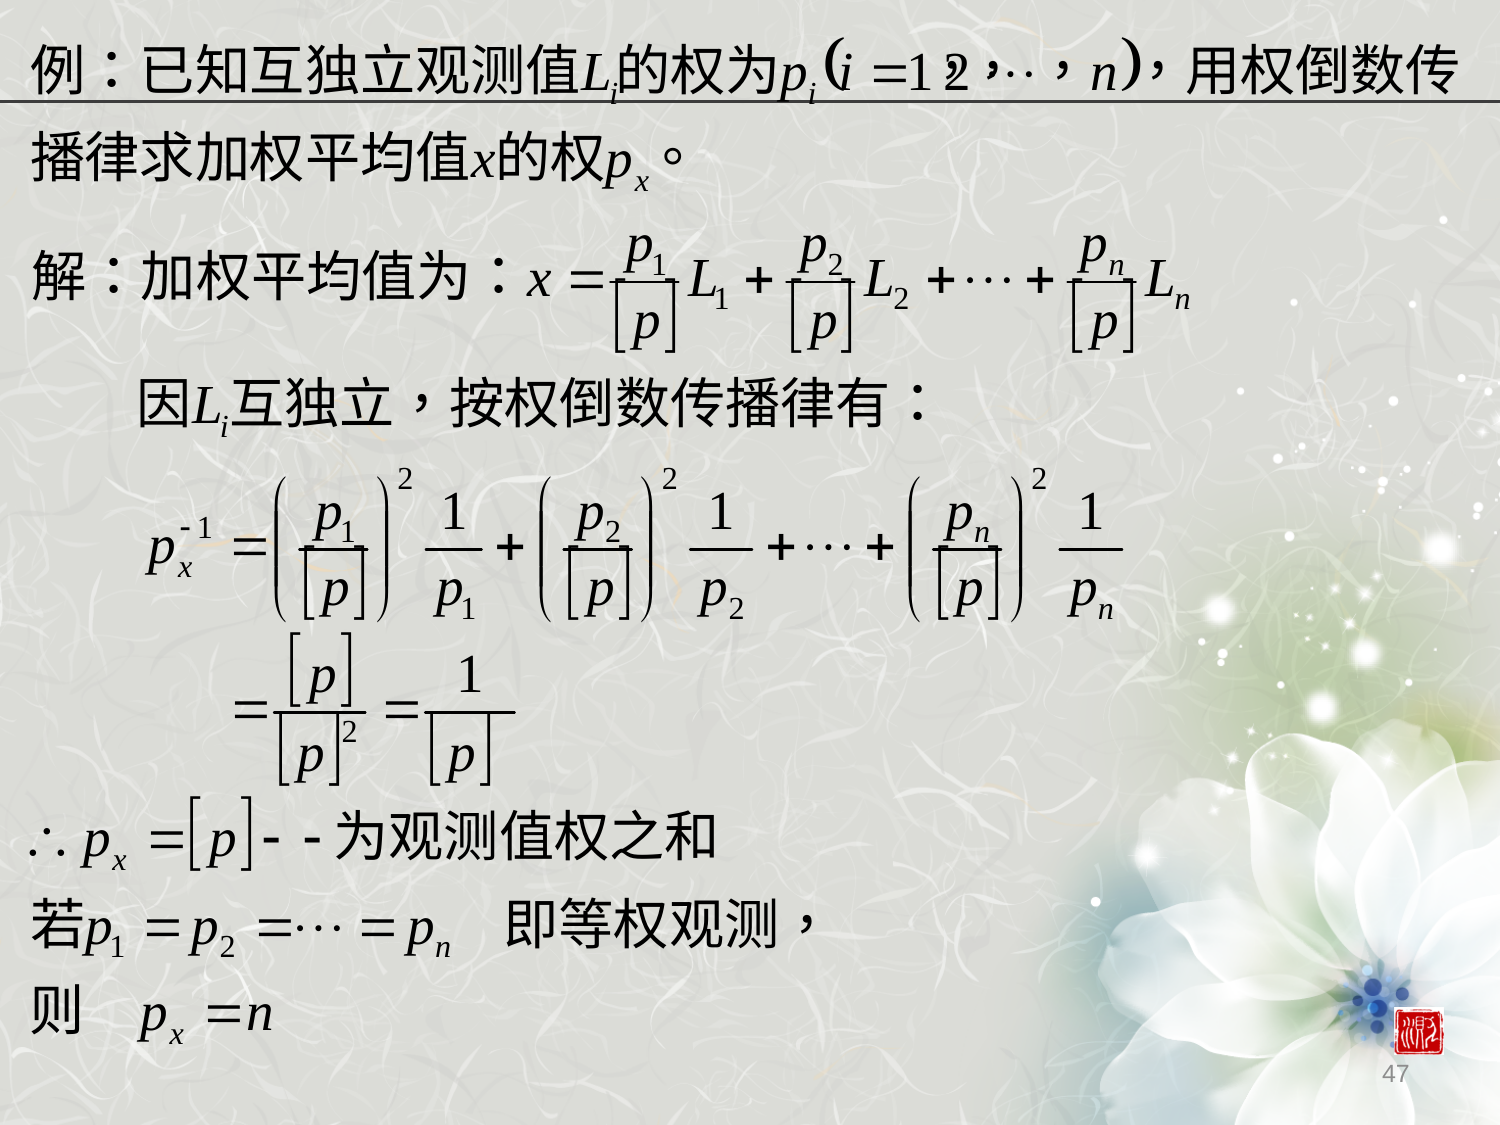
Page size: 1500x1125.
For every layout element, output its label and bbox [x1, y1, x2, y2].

picture [1394, 1007, 1444, 1055]
list [0, 0, 1500, 1125]
text_box [23, 34, 1472, 1055]
